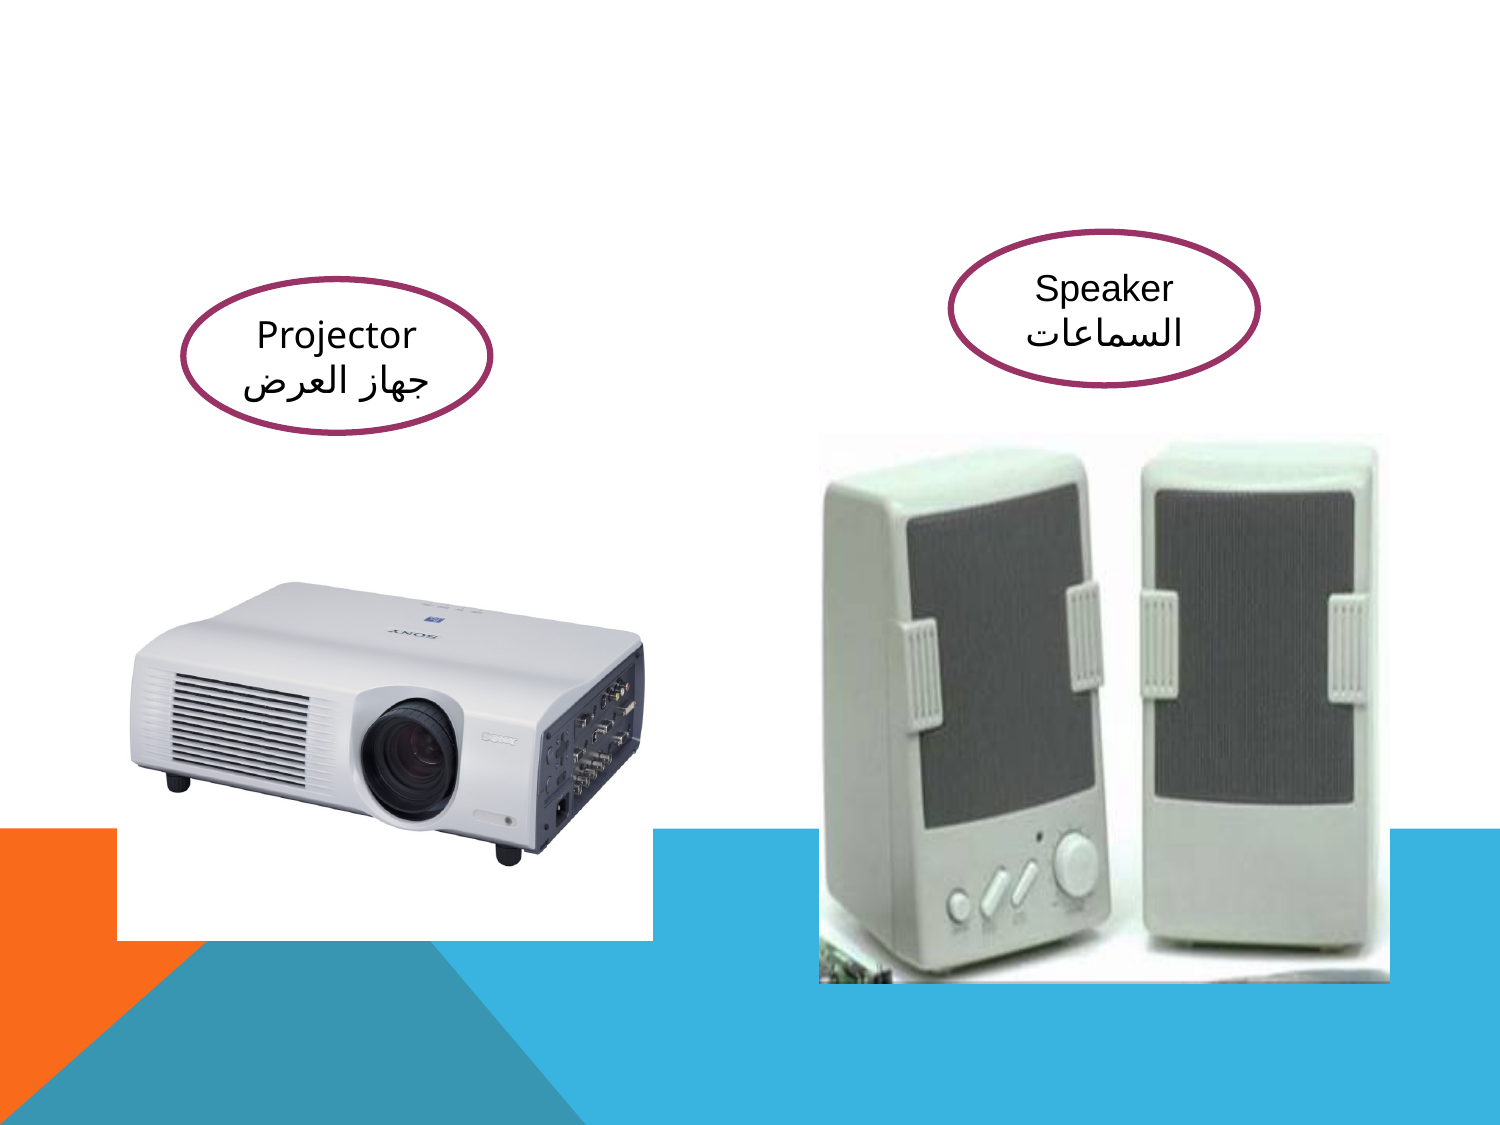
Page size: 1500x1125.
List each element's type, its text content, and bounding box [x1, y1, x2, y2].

text_box Speaker السماعات [950, 231, 1258, 386]
text_box Projector جهاز العرض [183, 279, 491, 433]
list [818, 432, 1390, 985]
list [116, 503, 654, 941]
